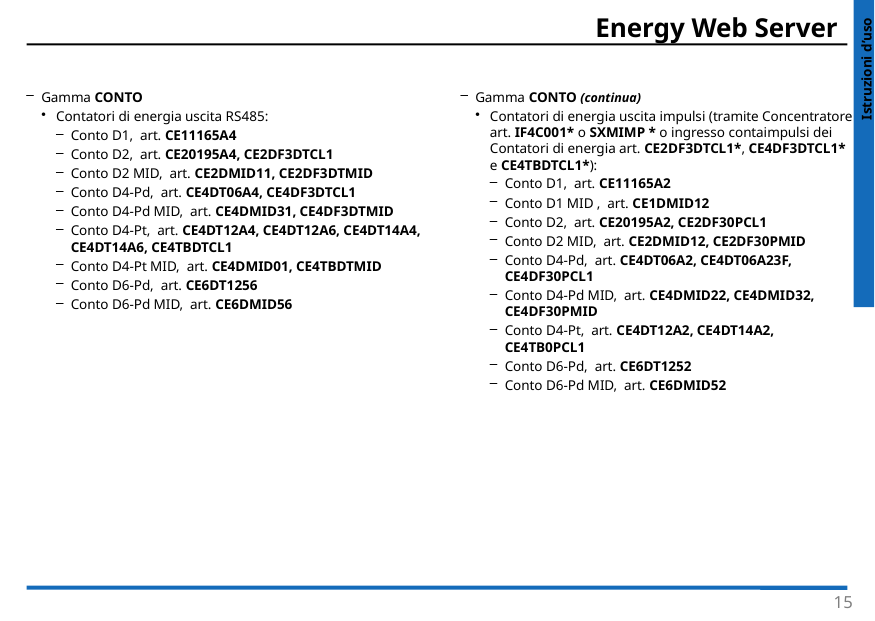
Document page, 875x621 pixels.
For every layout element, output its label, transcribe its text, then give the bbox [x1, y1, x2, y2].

text_box Gamma CONTO (continua) Contatori di energia uscita impulsi (tramite Concentratore art. IF4C001* o SXMIMP * o ingresso contaimpulsi dei Contatori di energia art. CE2DF3DTCL1*, CE4DF3DTCL1* e CE4TBDTCL1*): Conto D1, art. CE11165A2 Conto D1 MID , art. CE1DMID12 Conto D2, art. CE20195A2, CE2DF30PCL1 Conto D2 MID, art. CE2DMID12, CE2DF30PMID Conto D4-Pd, art. CE4DT06A2, CE4DT06A23F, CE4DF30PCL1 Conto D4-Pd MID, art. CE4DMID22, CE4DMID32, CE4DF30PMID Conto D4-Pt, art. CE4DT12A2, CE4DT14A2, CE4TB0PCL1 Conto D6-Pd, art. CE6DT1252 Conto D6-Pd MID, art. CE6DMID52 [460, 56, 857, 573]
text_box Gamma CONTO Contatori di energia uscita RS485: Conto D1, art. CE11165A4 Conto D2, art. CE20195A4, CE2DF3DTCL1 Conto D2 MID, art. CE2DMID11, CE2DF3DTMID Conto D4-Pd, art. CE4DT06A4, CE4DF3DTCL1 Conto D4-Pd MID, art. CE4DMID31, CE4DF3DTMID Conto D4-Pt, art. CE4DT12A4, CE4DT12A6, CE4DT14A4, CE4DT14A6, CE4TBDTCL1 Conto D4-Pt MID, art. CE4DMID01, CE4TBDTMID Conto D6-Pd, art. CE6DT1256 Conto D6-Pd MID, art. CE6DMID56 [26, 56, 423, 573]
